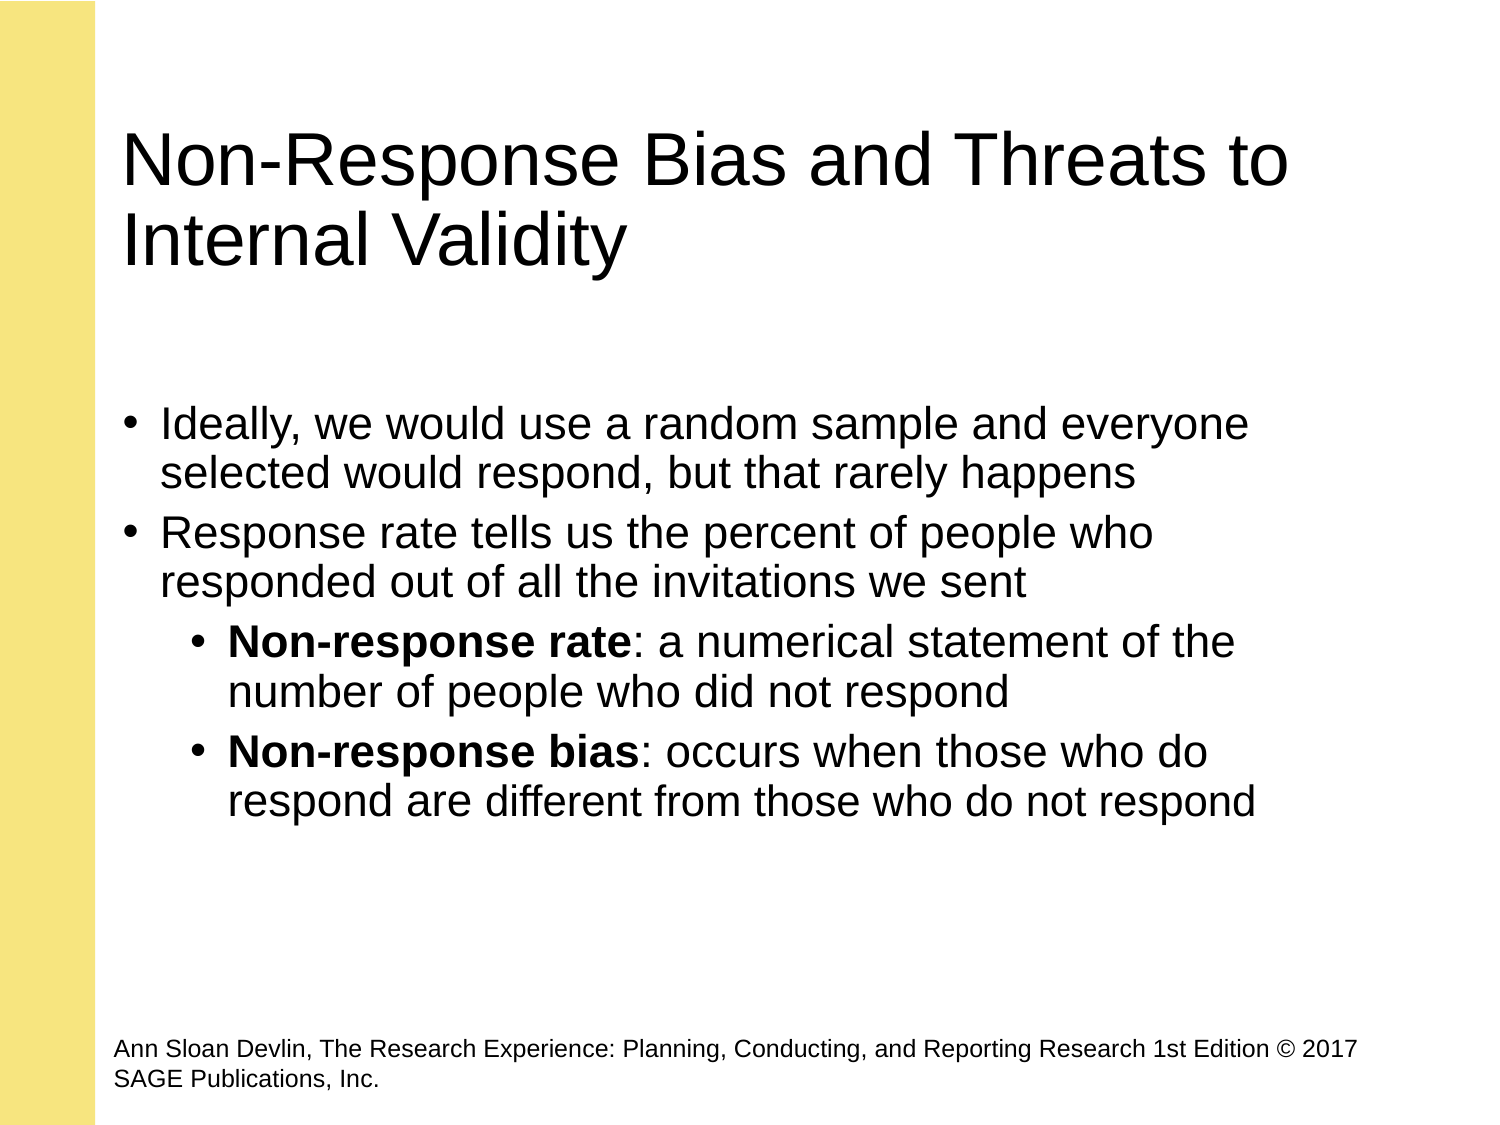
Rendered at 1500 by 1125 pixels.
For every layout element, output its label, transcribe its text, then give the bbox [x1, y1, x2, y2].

title Non-Response Bias and Threats to Internal Validity [105, 112, 1400, 291]
list Ideally, we would use a random sample and everyone selected would respond, but that rarely happens Response rate tells us the percent of people who responded out of all the invitations we sent Non-response rate: a numerical statement of the number of people who did not respond Non-response bias: occurs when those who do respond are different from those who do not respond [100, 392, 1394, 854]
picture [0, 1, 96, 1125]
